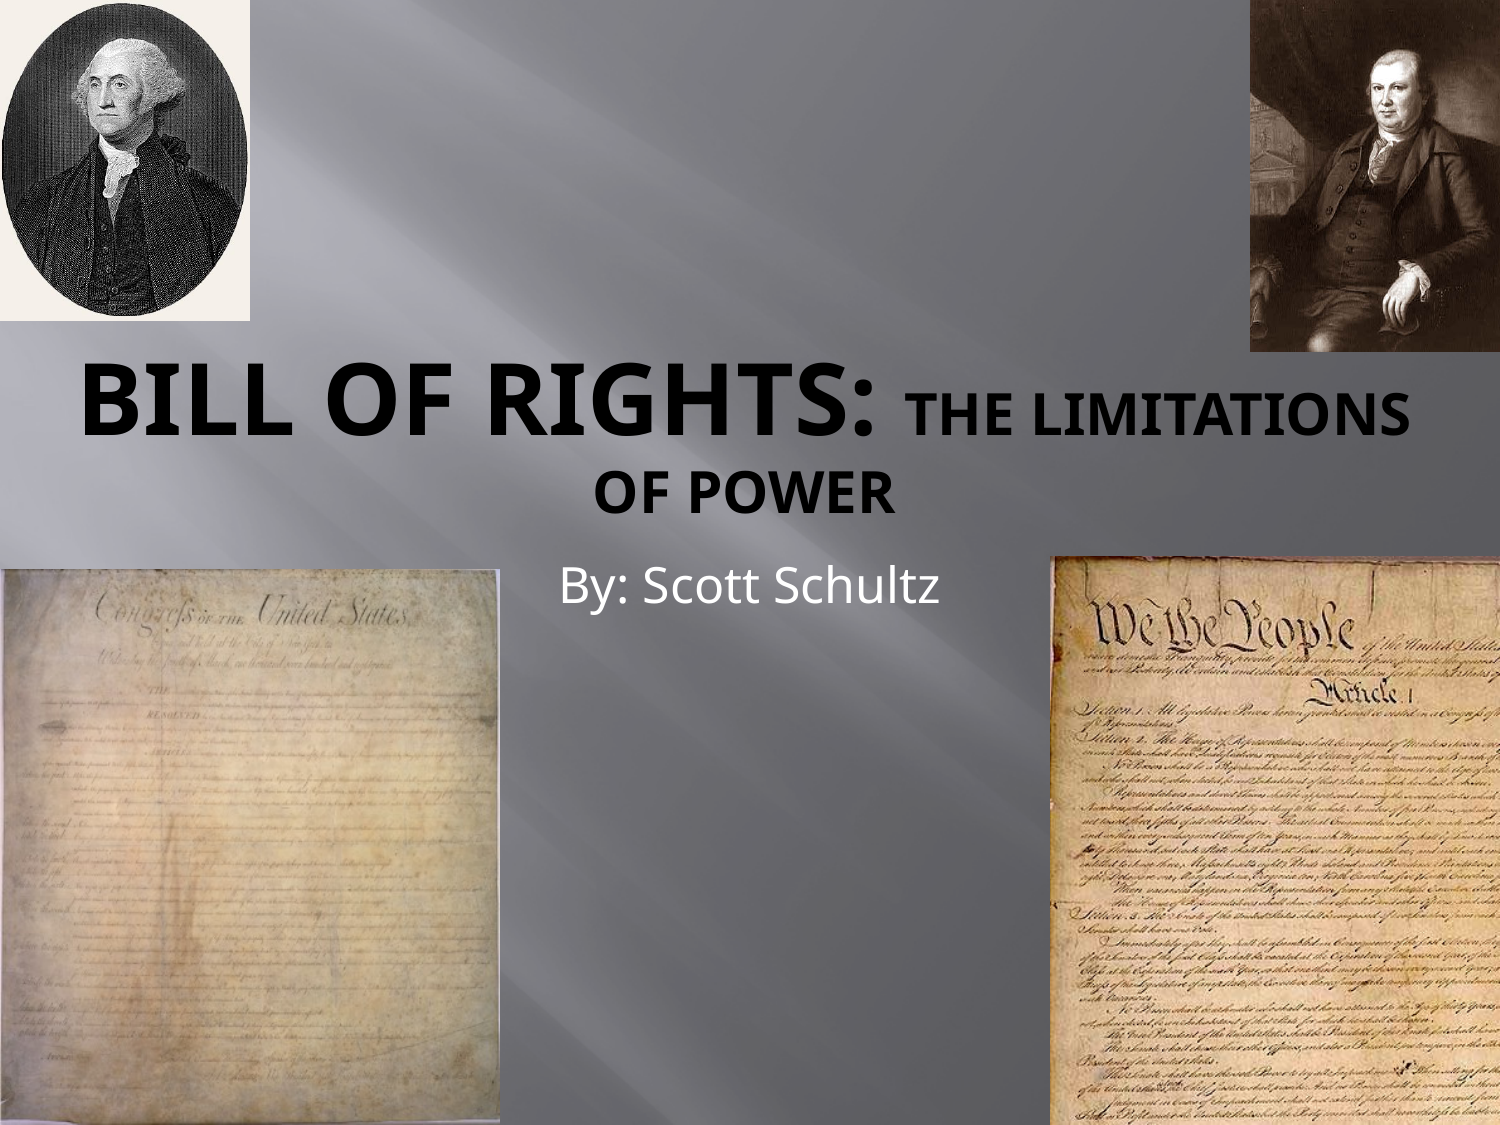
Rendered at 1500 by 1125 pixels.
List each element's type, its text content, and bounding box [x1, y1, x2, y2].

subtitle By: Scott Schultz [225, 546, 1275, 834]
picture [0, 0, 251, 321]
title Bill of Rights: THE LIMITATIONS OF pOWER [69, 224, 1420, 525]
picture [1049, 556, 1500, 1125]
picture [1249, 0, 1500, 353]
picture [0, 569, 501, 1125]
